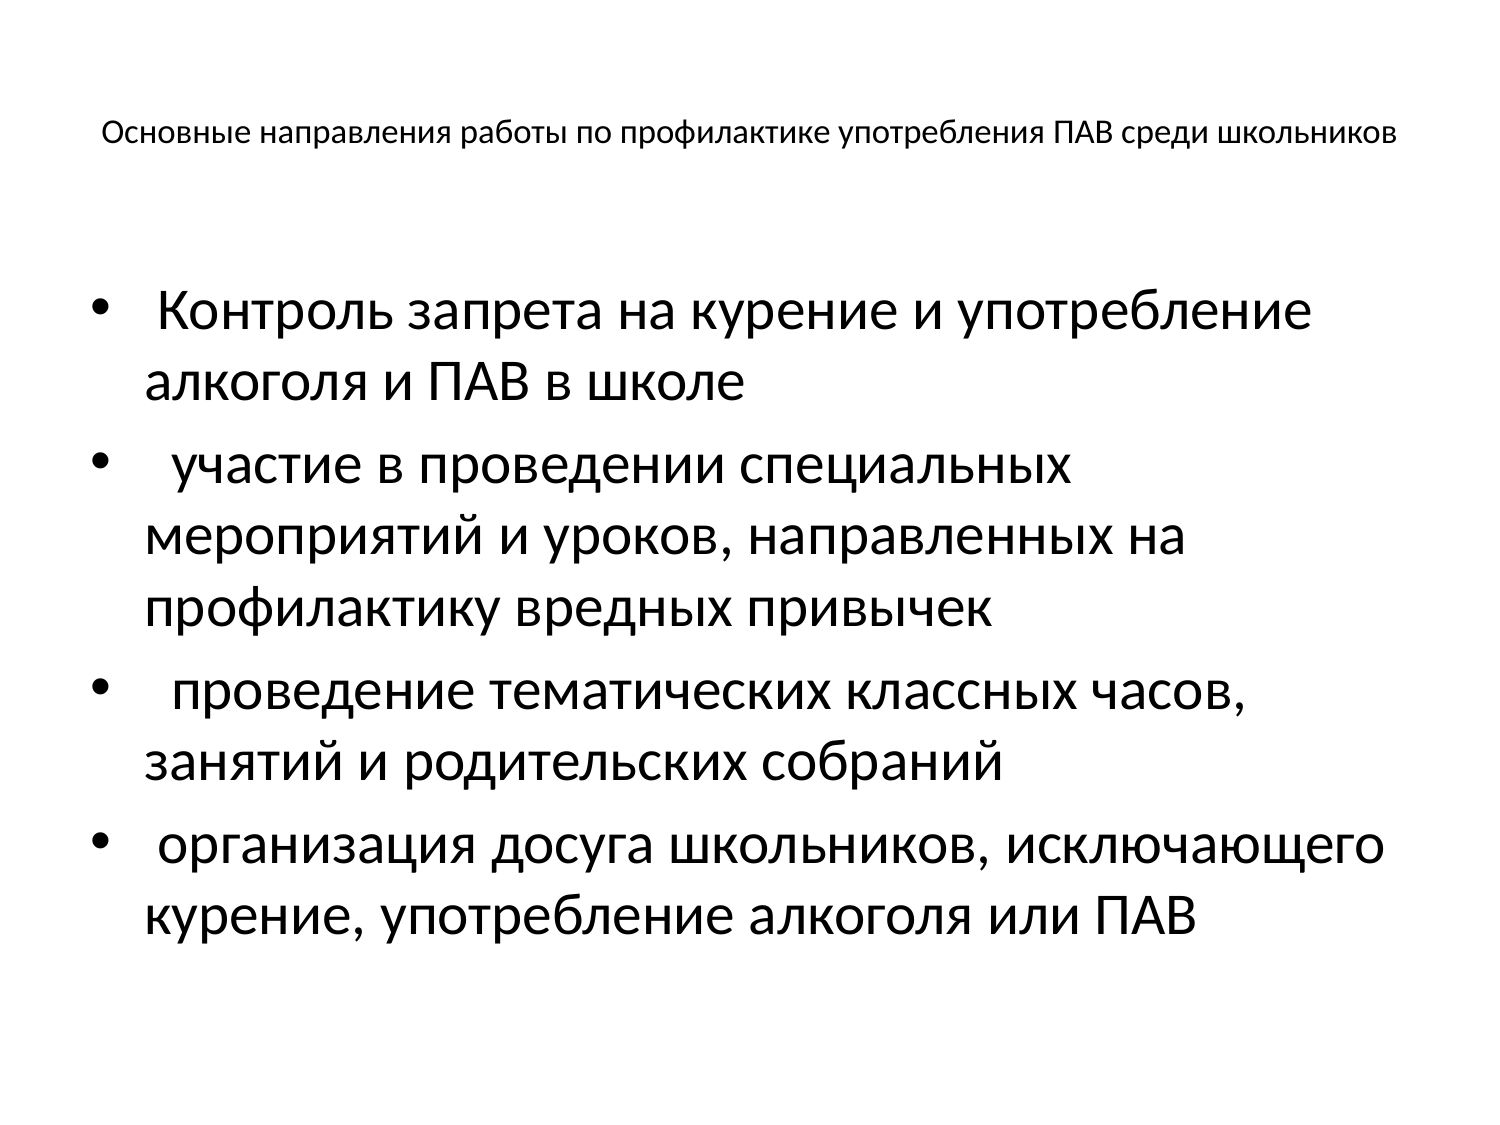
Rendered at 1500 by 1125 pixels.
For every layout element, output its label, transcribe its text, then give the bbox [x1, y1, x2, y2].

title Основные направления работы по профилактике употребления ПАВ среди школьников [75, 45, 1425, 233]
list Контроль запрета на курение и употребление алкоголя и ПАВ в школе участие в проведении специальных мероприятий и уроков, направленных на профилактику вредных привычек проведение тематических классных часов, занятий и родительских собраний организация досуга школьников, исключающего курение, употребление алкоголя или ПАВ [75, 262, 1425, 1005]
